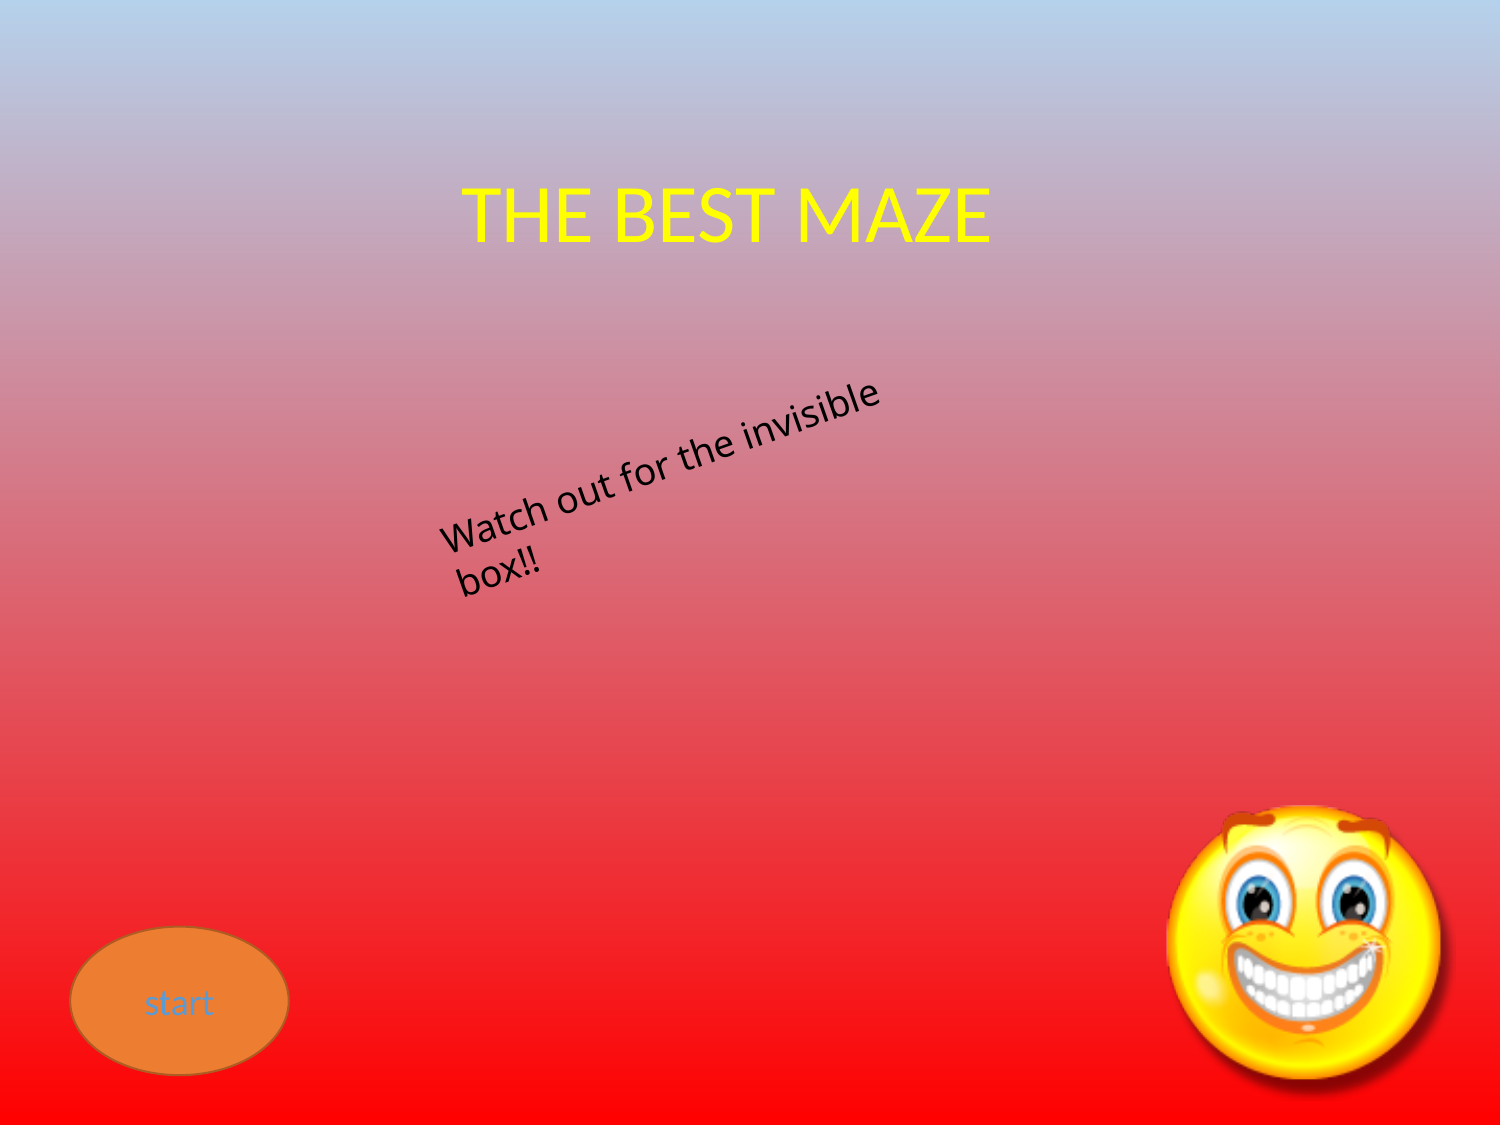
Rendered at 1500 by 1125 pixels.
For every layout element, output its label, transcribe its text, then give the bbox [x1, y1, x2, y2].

picture [1155, 800, 1456, 1101]
text_box start [69, 925, 290, 1077]
text_box THE BEST MAZE [179, 151, 1276, 267]
text_box Watch out for the invisible box!! [418, 333, 979, 618]
